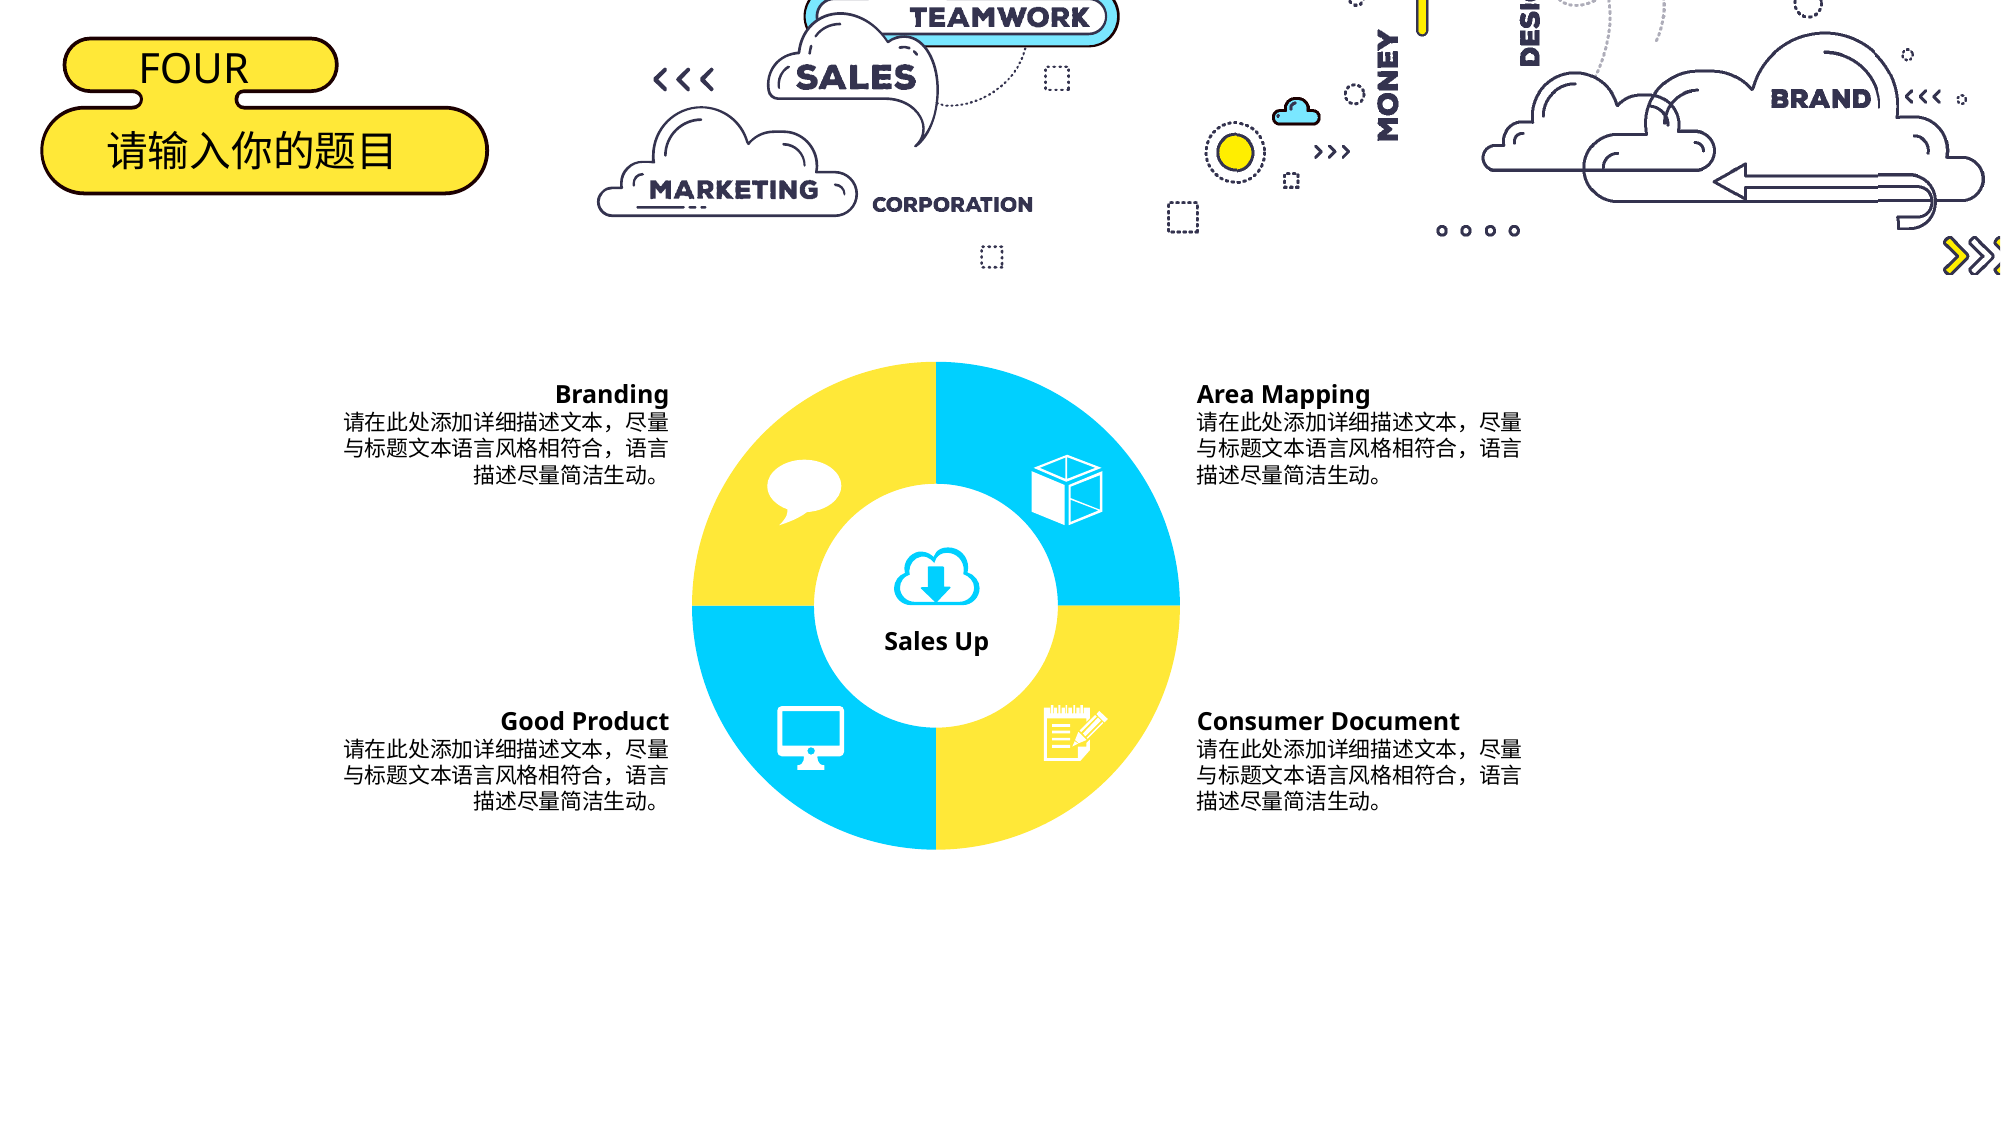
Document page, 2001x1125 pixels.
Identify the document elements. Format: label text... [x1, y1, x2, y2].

text_box Branding 请在此处添加详细描述文本，尽量与标题文本语言风格相符合，语言描述尽量简洁生动。 [322, 375, 639, 492]
chart [639, 351, 1233, 860]
text_box Good Product 请在此处添加详细描述文本，尽量与标题文本语言风格相符合，语言描述尽量简洁生动。 [322, 701, 639, 818]
text_box Consumer Document 请在此处添加详细描述文本，尽量与标题文本语言风格相符合，语言描述尽量简洁生动。 [1233, 701, 1544, 818]
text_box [1043, 705, 1108, 761]
text_box Area Mapping 请在此处添加详细描述文本，尽量与标题文本语言风格相符合，语言描述尽量简洁生动。 [1233, 375, 1544, 492]
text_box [1031, 454, 1103, 526]
